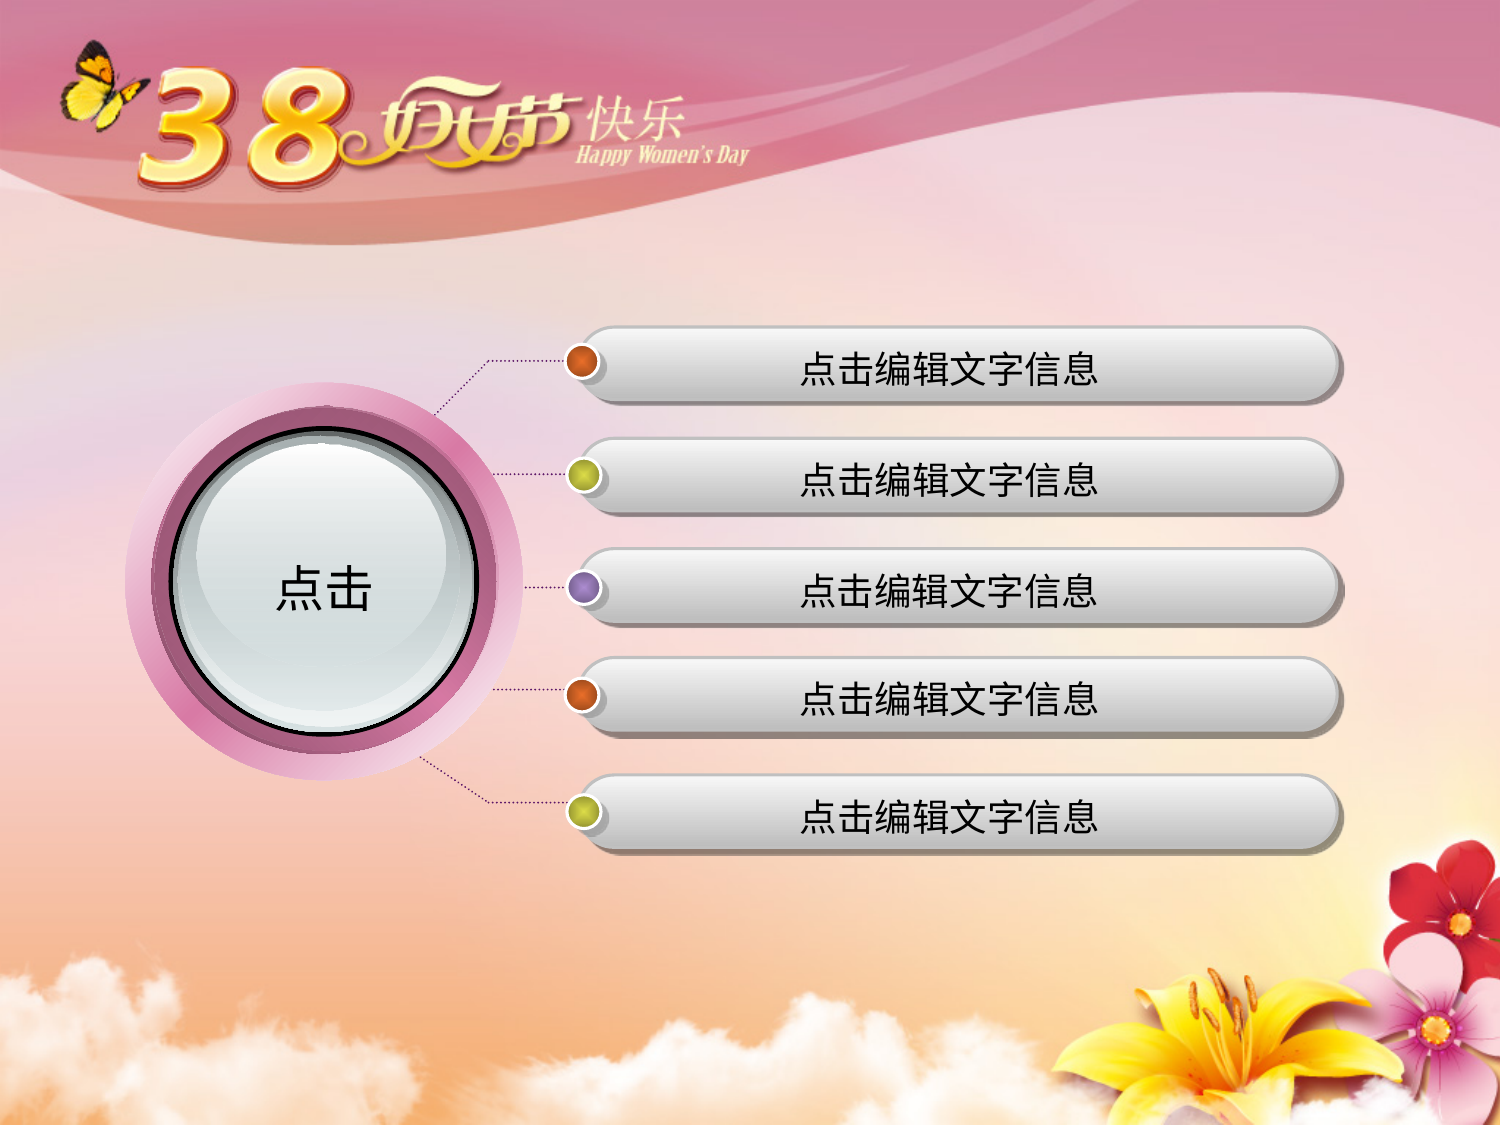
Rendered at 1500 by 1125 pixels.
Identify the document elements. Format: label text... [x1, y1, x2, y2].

text_box [196, 443, 446, 667]
text_box [173, 430, 475, 733]
text_box [582, 438, 1338, 511]
text_box 点击编辑文字信息 [784, 668, 1115, 729]
text_box [151, 483, 434, 754]
text_box 点击 [259, 550, 390, 626]
text_box [566, 458, 602, 493]
text_box 点击编辑文字信息 [784, 560, 1115, 620]
picture [0, 0, 1500, 1125]
text_box [566, 570, 602, 605]
text_box [180, 435, 460, 711]
text_box [565, 678, 599, 712]
text_box [566, 794, 602, 829]
text_box [581, 774, 1338, 848]
text_box 点击编辑文字信息 [784, 338, 1115, 398]
text_box [154, 405, 499, 751]
text_box [583, 327, 1338, 400]
text_box [177, 432, 472, 727]
text_box [125, 382, 523, 781]
text_box 点击编辑文字信息 [784, 449, 1115, 510]
text_box [565, 344, 599, 379]
text_box [581, 657, 1338, 731]
text_box [581, 548, 1337, 622]
text_box 点击编辑文字信息 [784, 786, 1115, 846]
text_box [168, 426, 480, 737]
